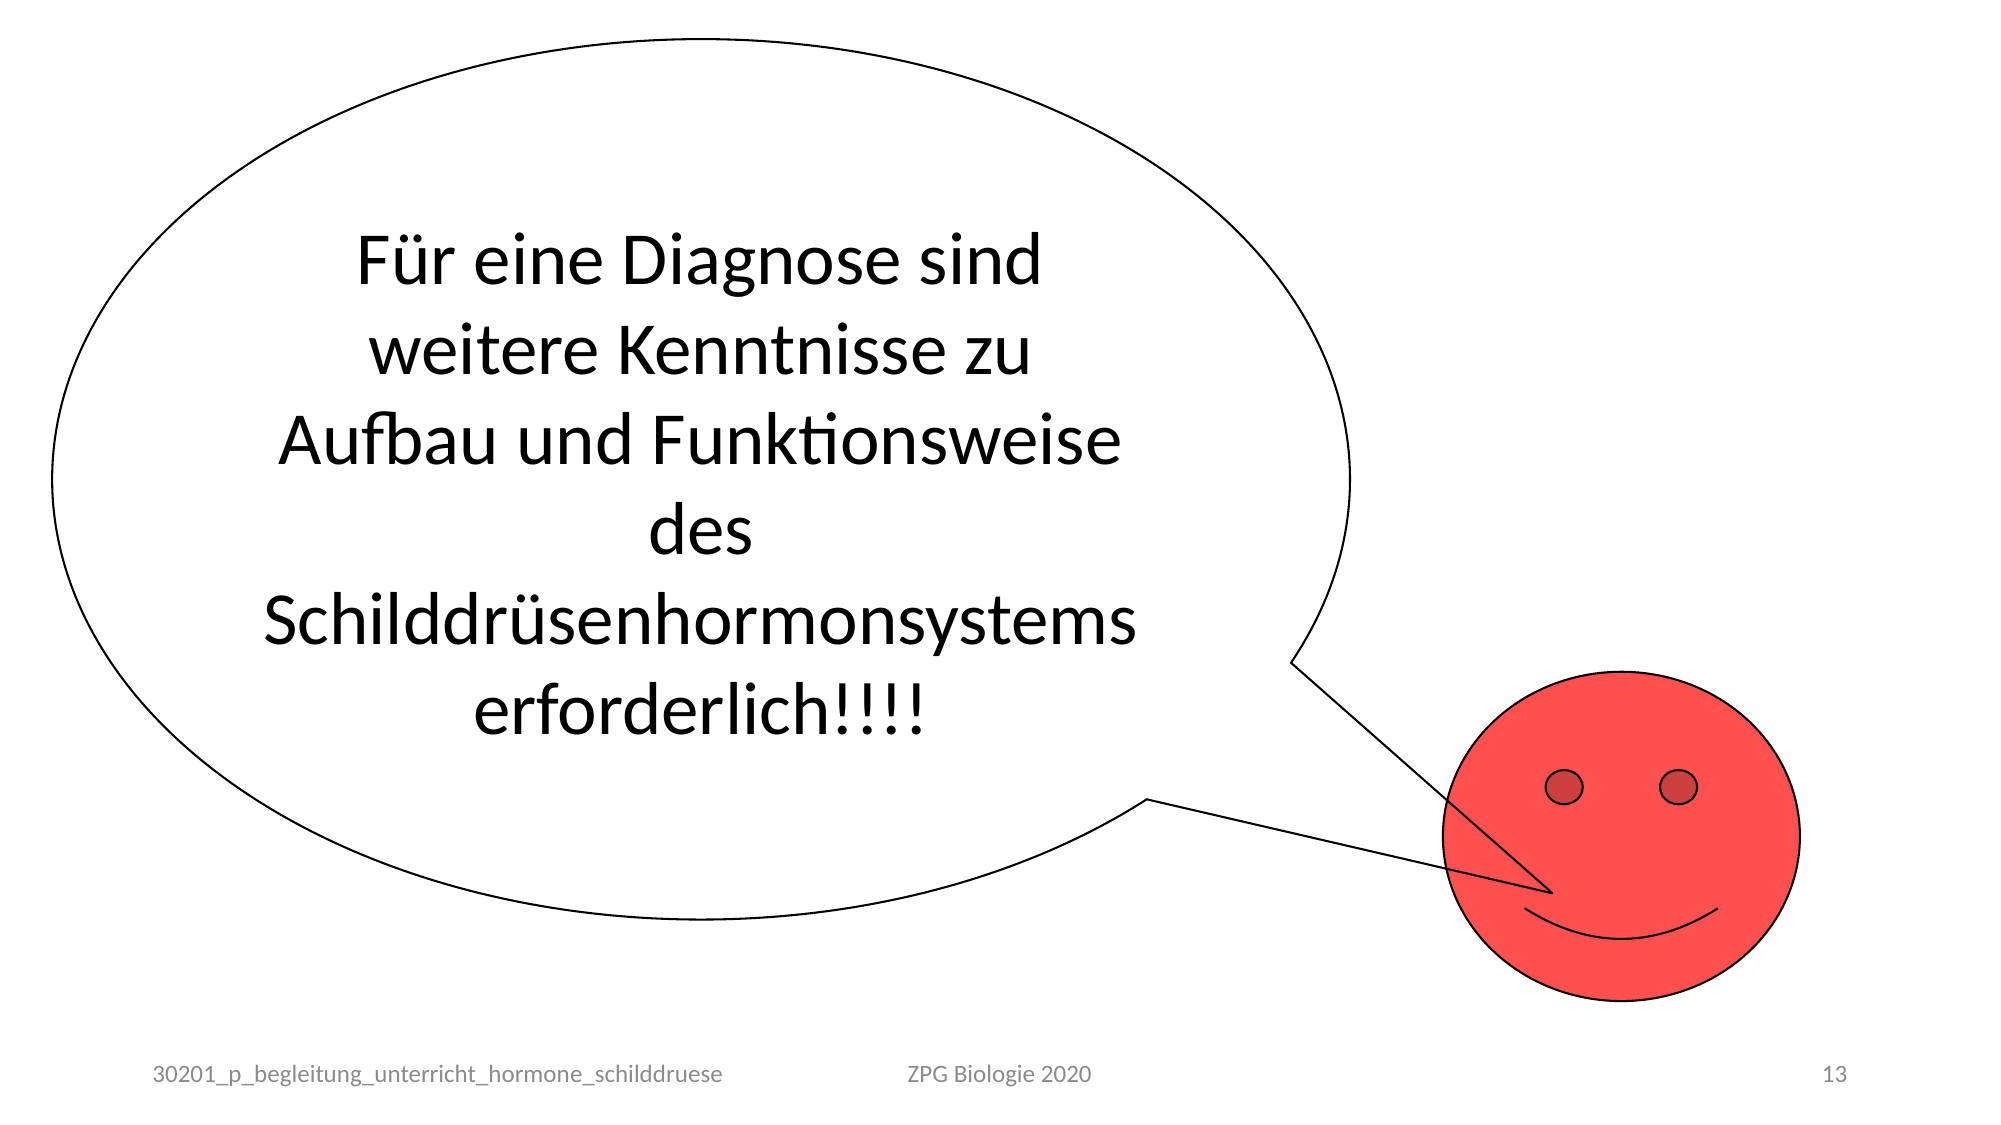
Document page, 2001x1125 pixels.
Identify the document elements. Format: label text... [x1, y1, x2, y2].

footer ZPG Biologie 2020 [662, 1042, 1338, 1103]
slide_number 13 [1412, 1042, 1863, 1103]
text_box Für eine Diagnose sind weitere Kenntnisse zu Aufbau und Funktionsweise des Schilddrüsenhormonsystems erforderlich!!!! [51, 38, 1554, 921]
text_box [1445, 670, 1801, 1003]
slide_number 30201_p_begleitung_unterricht_hormone_schilddruese [137, 1042, 662, 1103]
